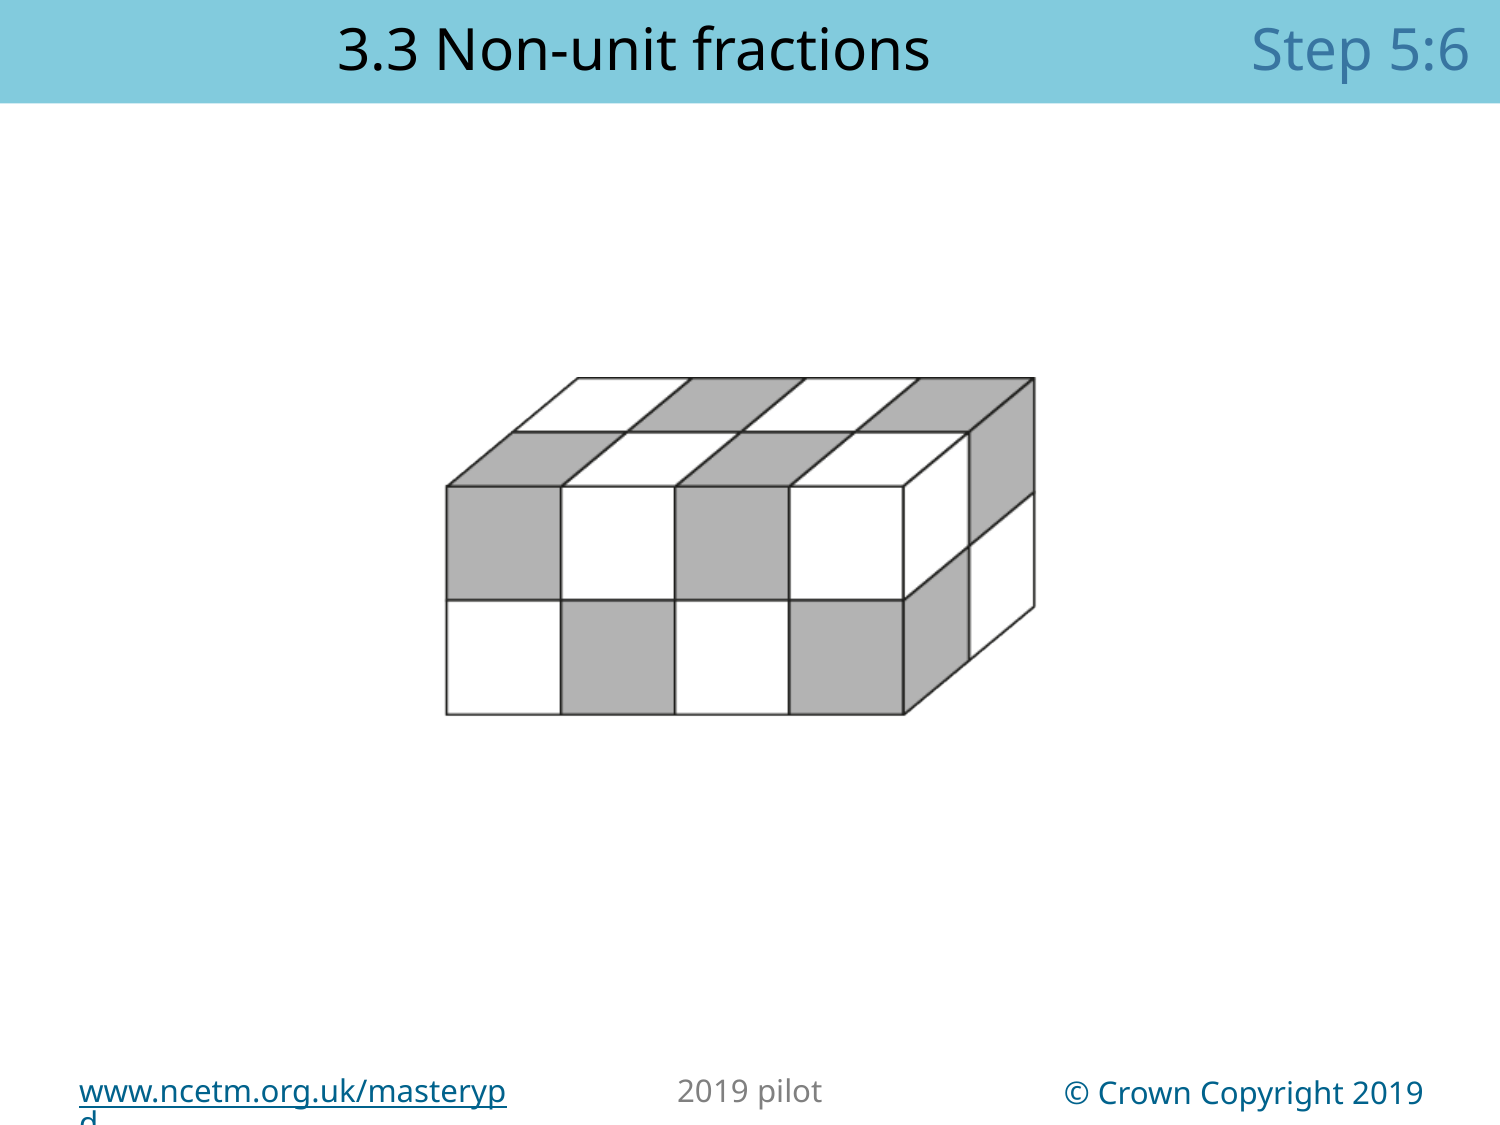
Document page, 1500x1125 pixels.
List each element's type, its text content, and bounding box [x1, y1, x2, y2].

picture [101, 377, 1399, 748]
list 3.3 Non-unit fractions Step 5:6 [0, 0, 1500, 104]
